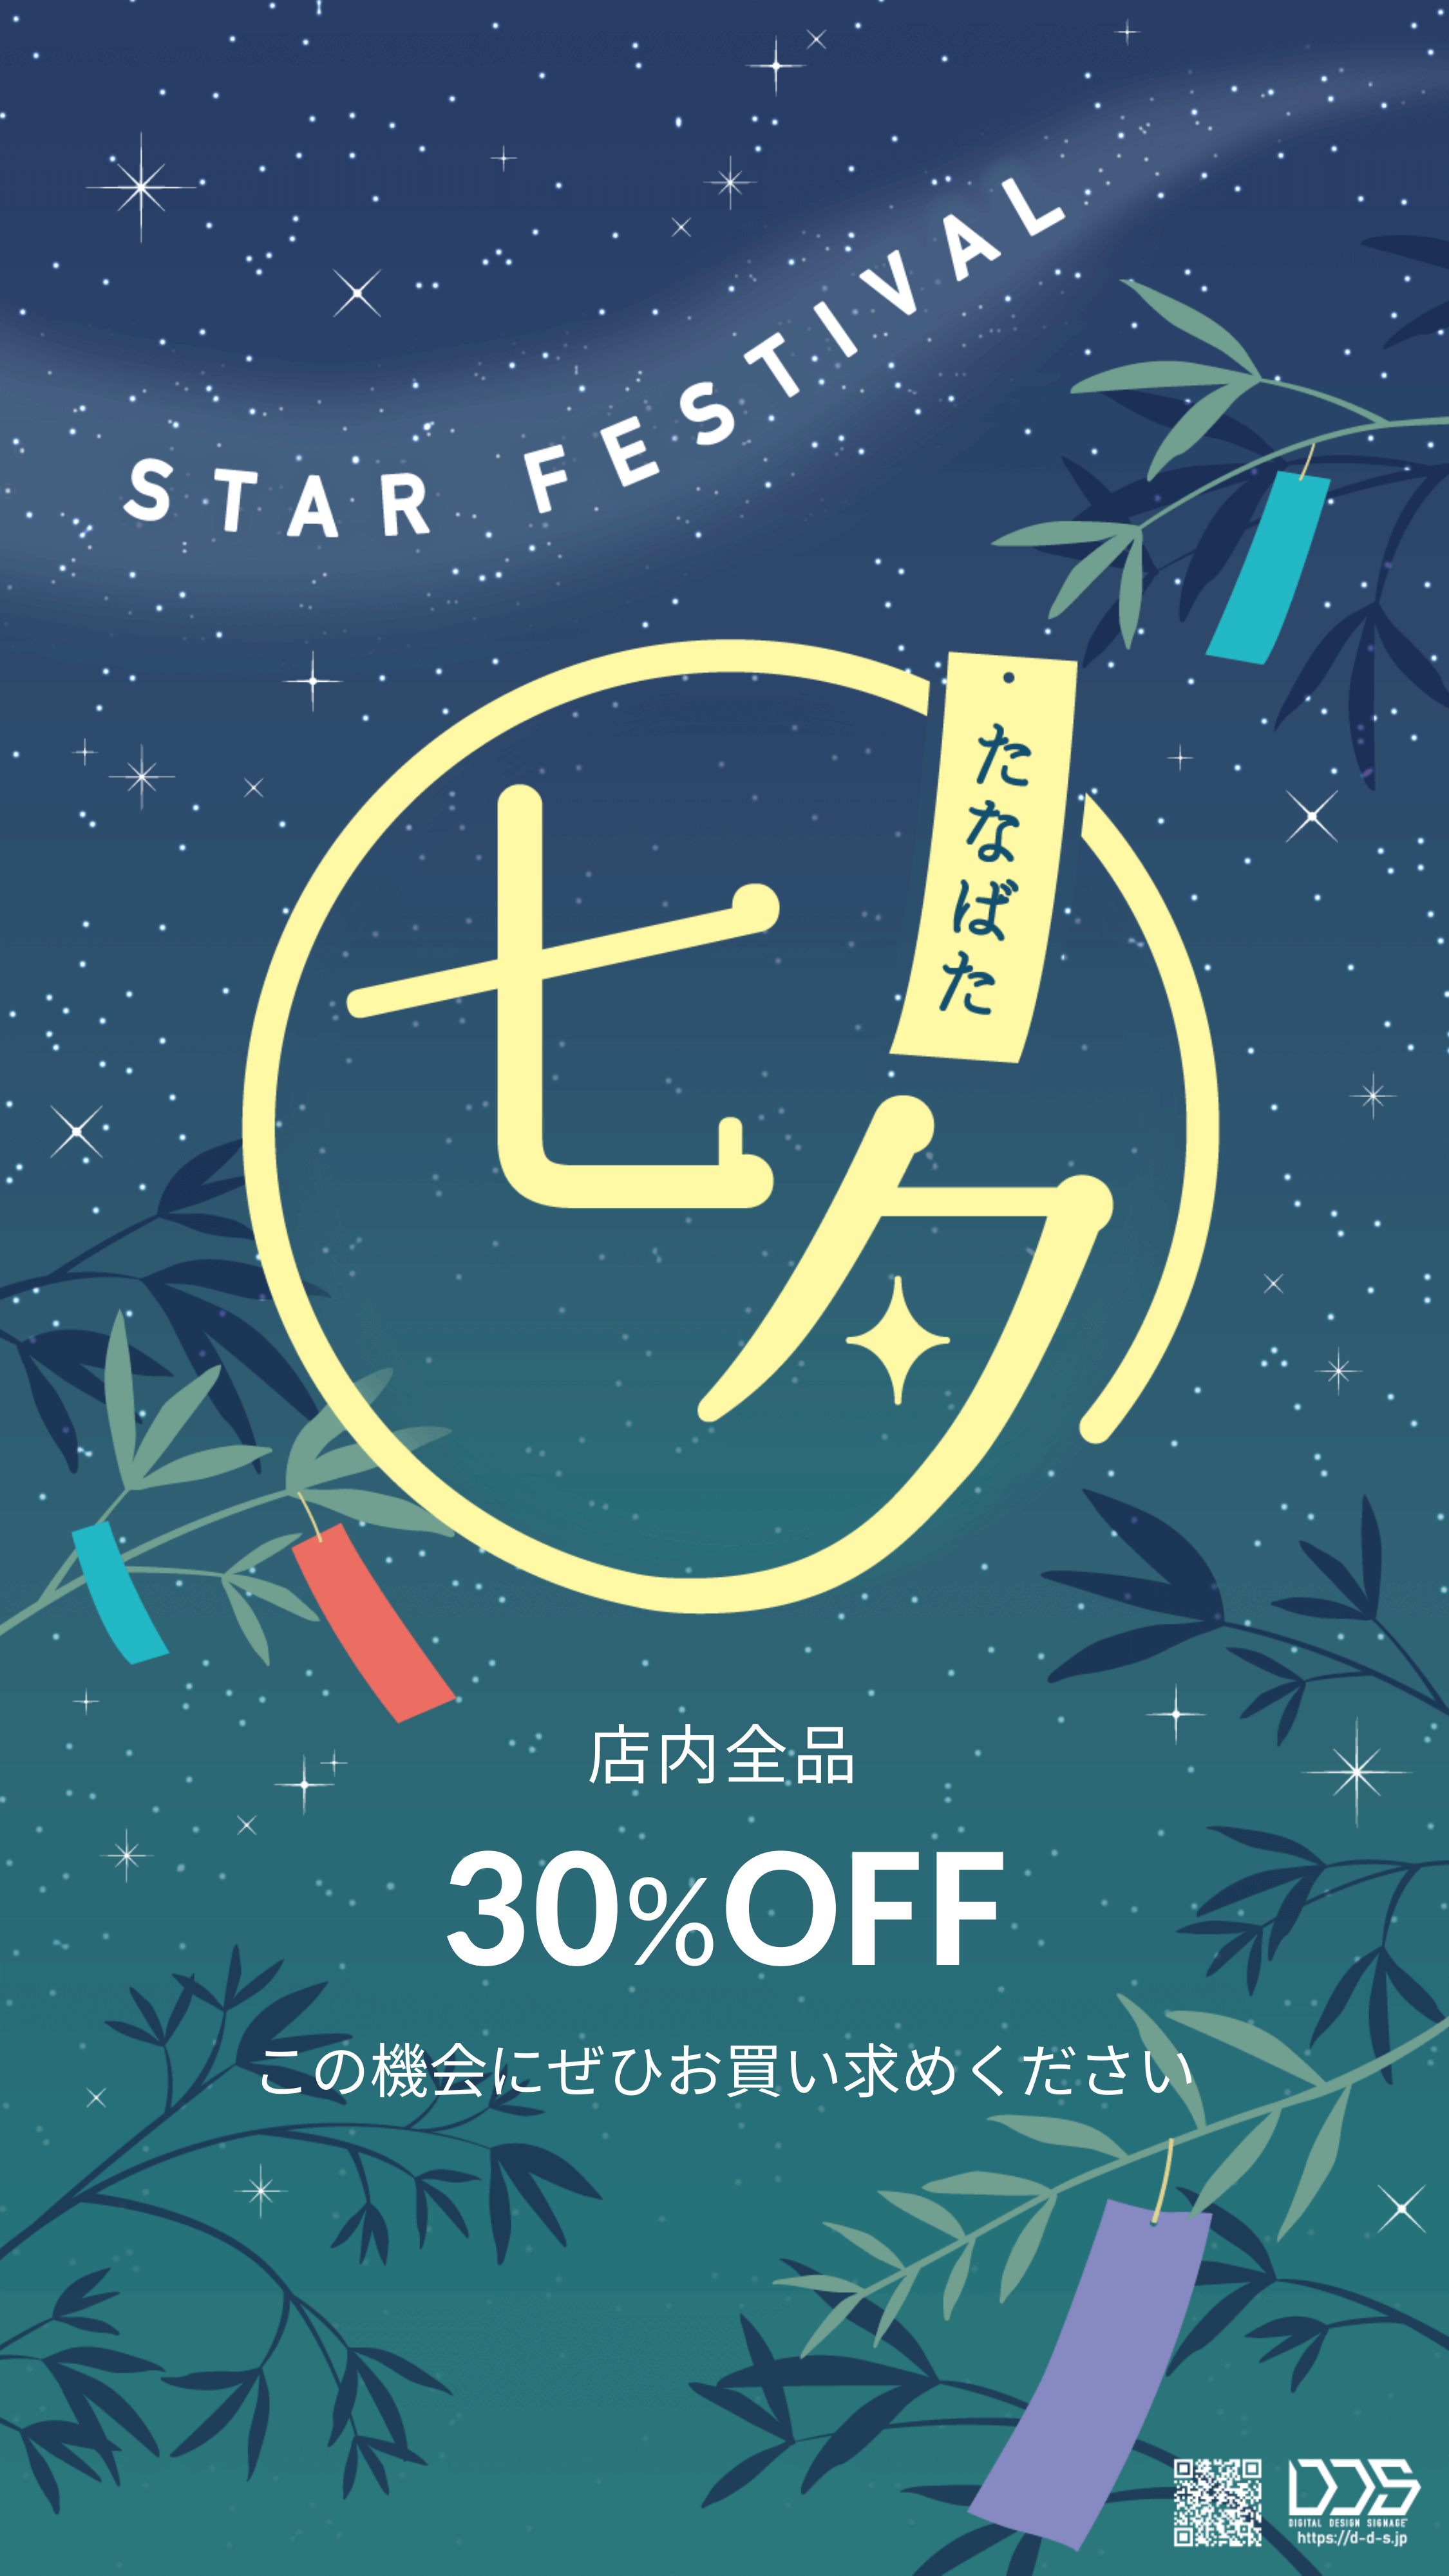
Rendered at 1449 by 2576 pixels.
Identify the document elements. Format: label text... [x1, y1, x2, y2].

subtitle この機会にぜひお買い求めください [217, 2022, 1232, 2127]
title 店内全品 30%OFF [108, 1669, 1341, 2046]
picture [0, 0, 1449, 2576]
